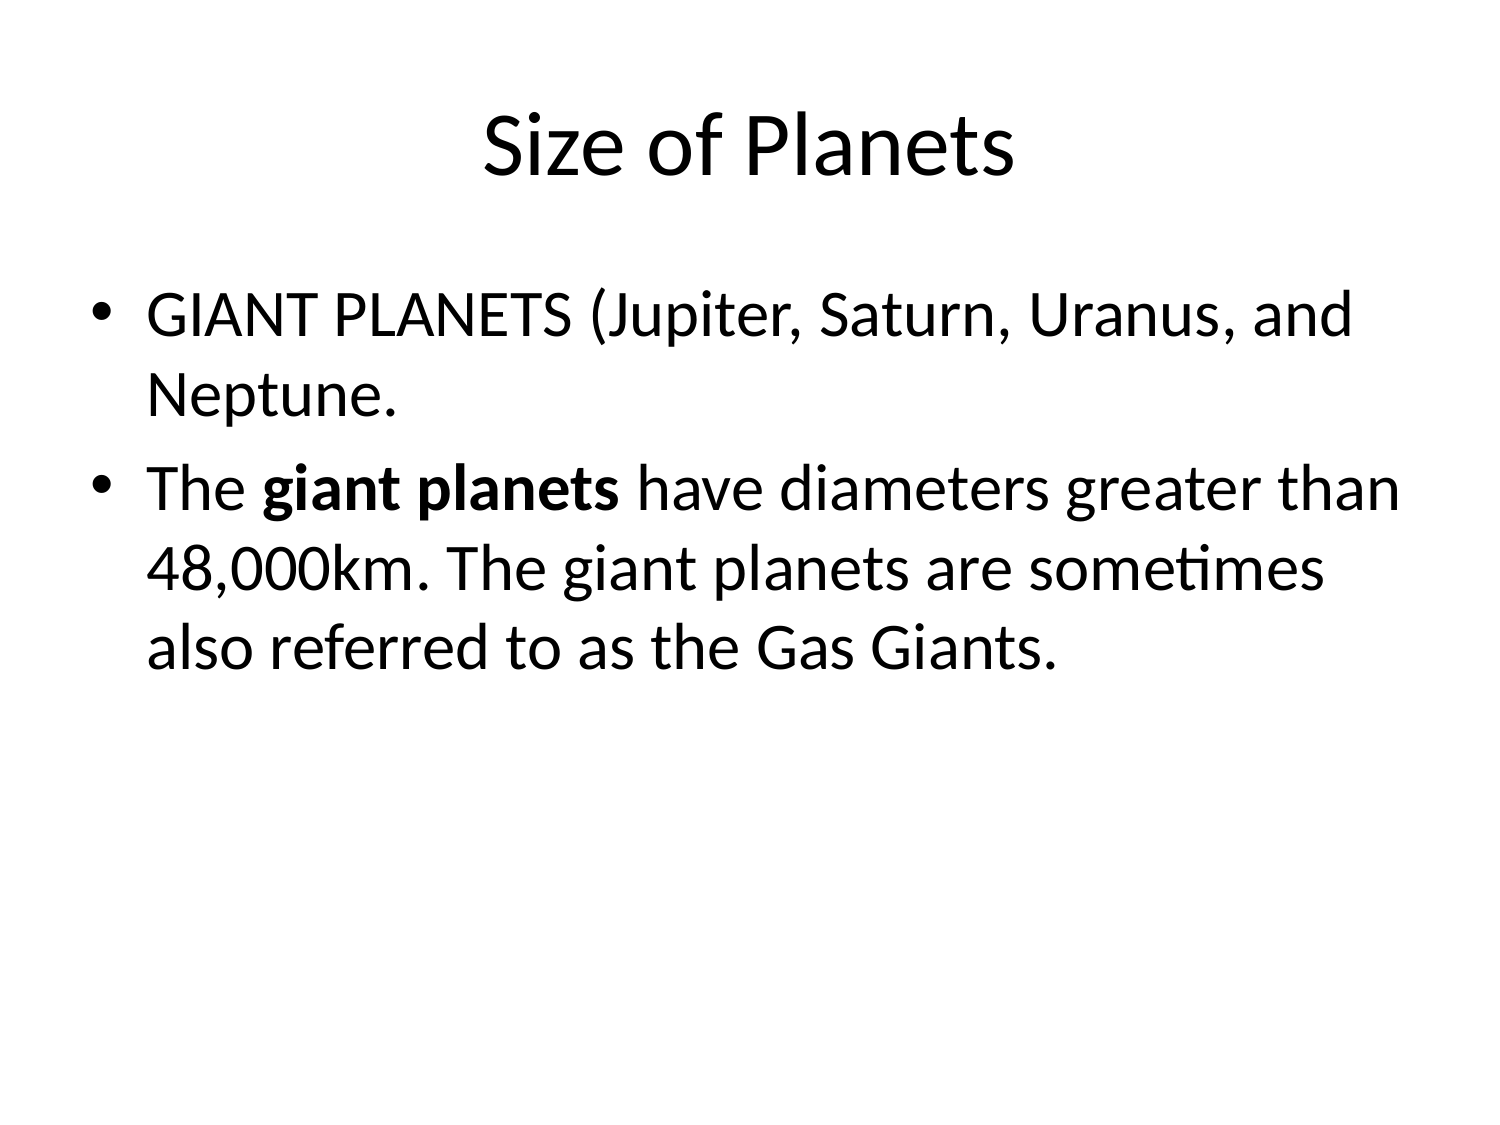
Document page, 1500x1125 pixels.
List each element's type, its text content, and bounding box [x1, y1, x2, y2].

list GIANT PLANETS (Jupiter, Saturn, Uranus, and Neptune. The giant planets have diameters greater than 48,000km. The giant planets are sometimes also referred to as the Gas Giants. [75, 262, 1425, 1005]
title Size of Planets [75, 45, 1425, 233]
